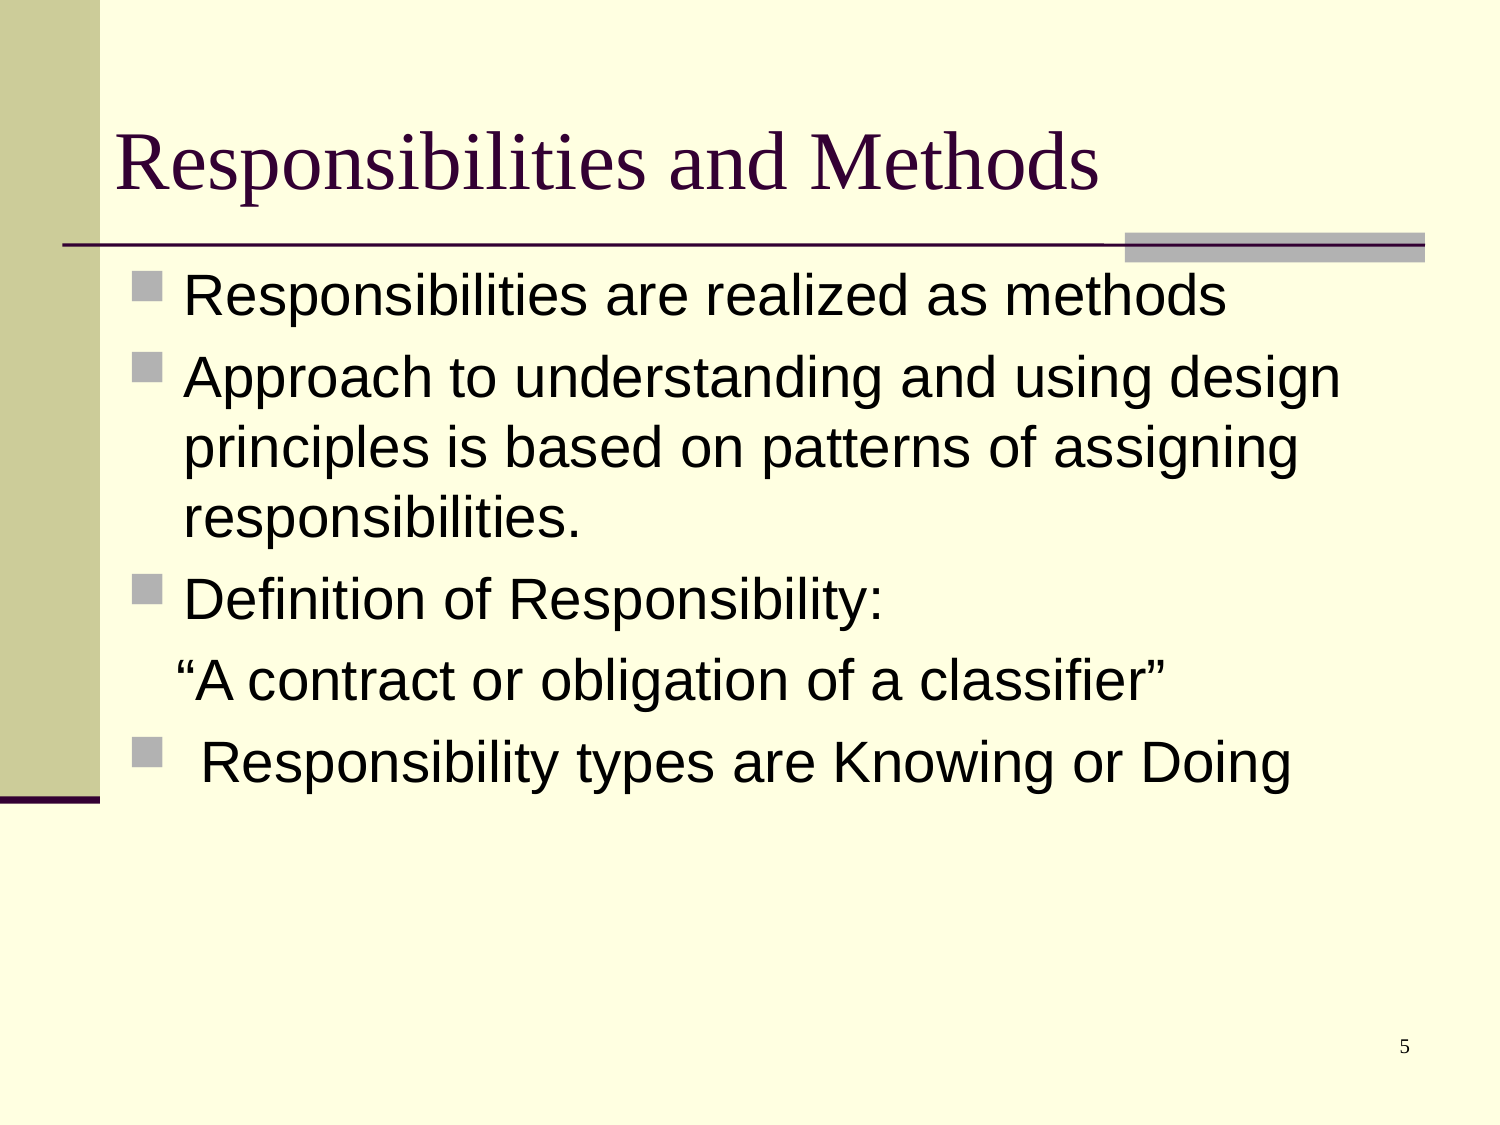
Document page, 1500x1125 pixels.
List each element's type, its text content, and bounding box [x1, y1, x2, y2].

slide_number 5 [1112, 1024, 1426, 1101]
title Responsibilities and Methods [99, 62, 1376, 251]
list Responsibilities are realized as methods Approach to understanding and using design principles is based on patterns of assigning responsibilities. Definition of Responsibility: “A contract or obligation of a classifier” Responsibility types are Knowing or Doing [112, 249, 1426, 988]
